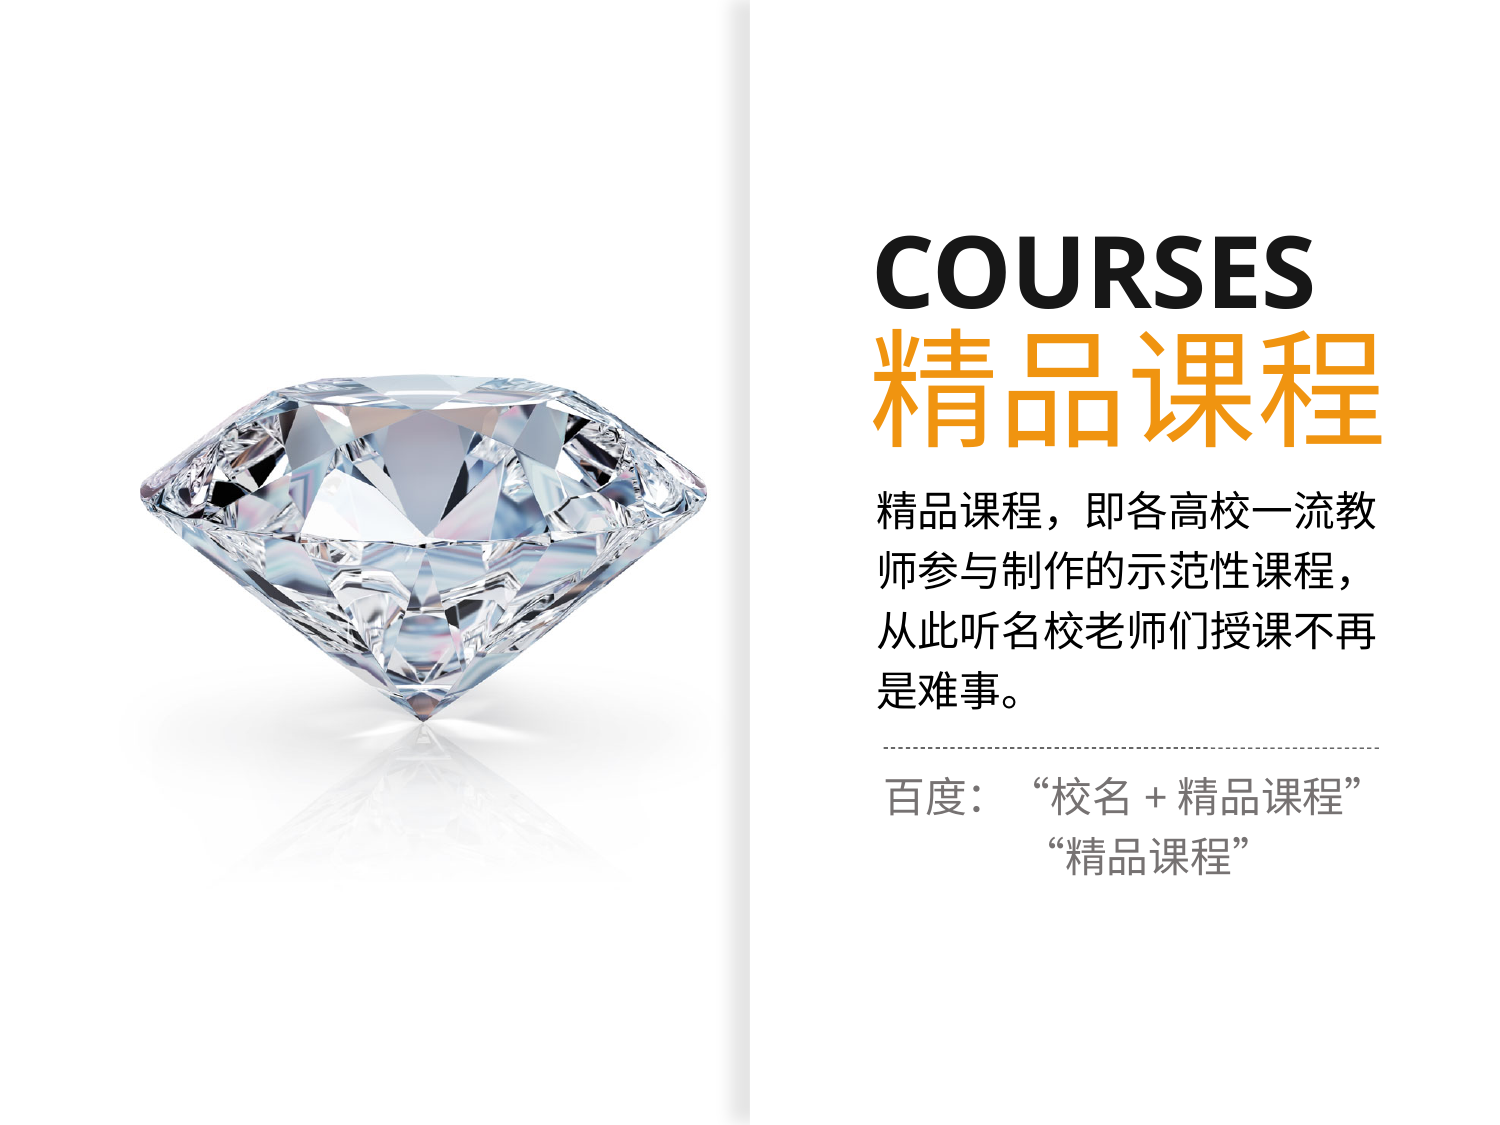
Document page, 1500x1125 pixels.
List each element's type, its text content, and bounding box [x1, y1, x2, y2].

text_box [749, 0, 1500, 1125]
text_box COURSES [856, 200, 1500, 338]
text_box 百度：“校名+精品课程” “精品课程” [865, 753, 1414, 891]
picture [42, 289, 802, 912]
text_box 精品课程 [816, 301, 1440, 473]
text_box 精品课程，即各高校一流教师参与制作的示范性课程，从此听名校老师们授课不再是难事。 [861, 473, 1430, 720]
